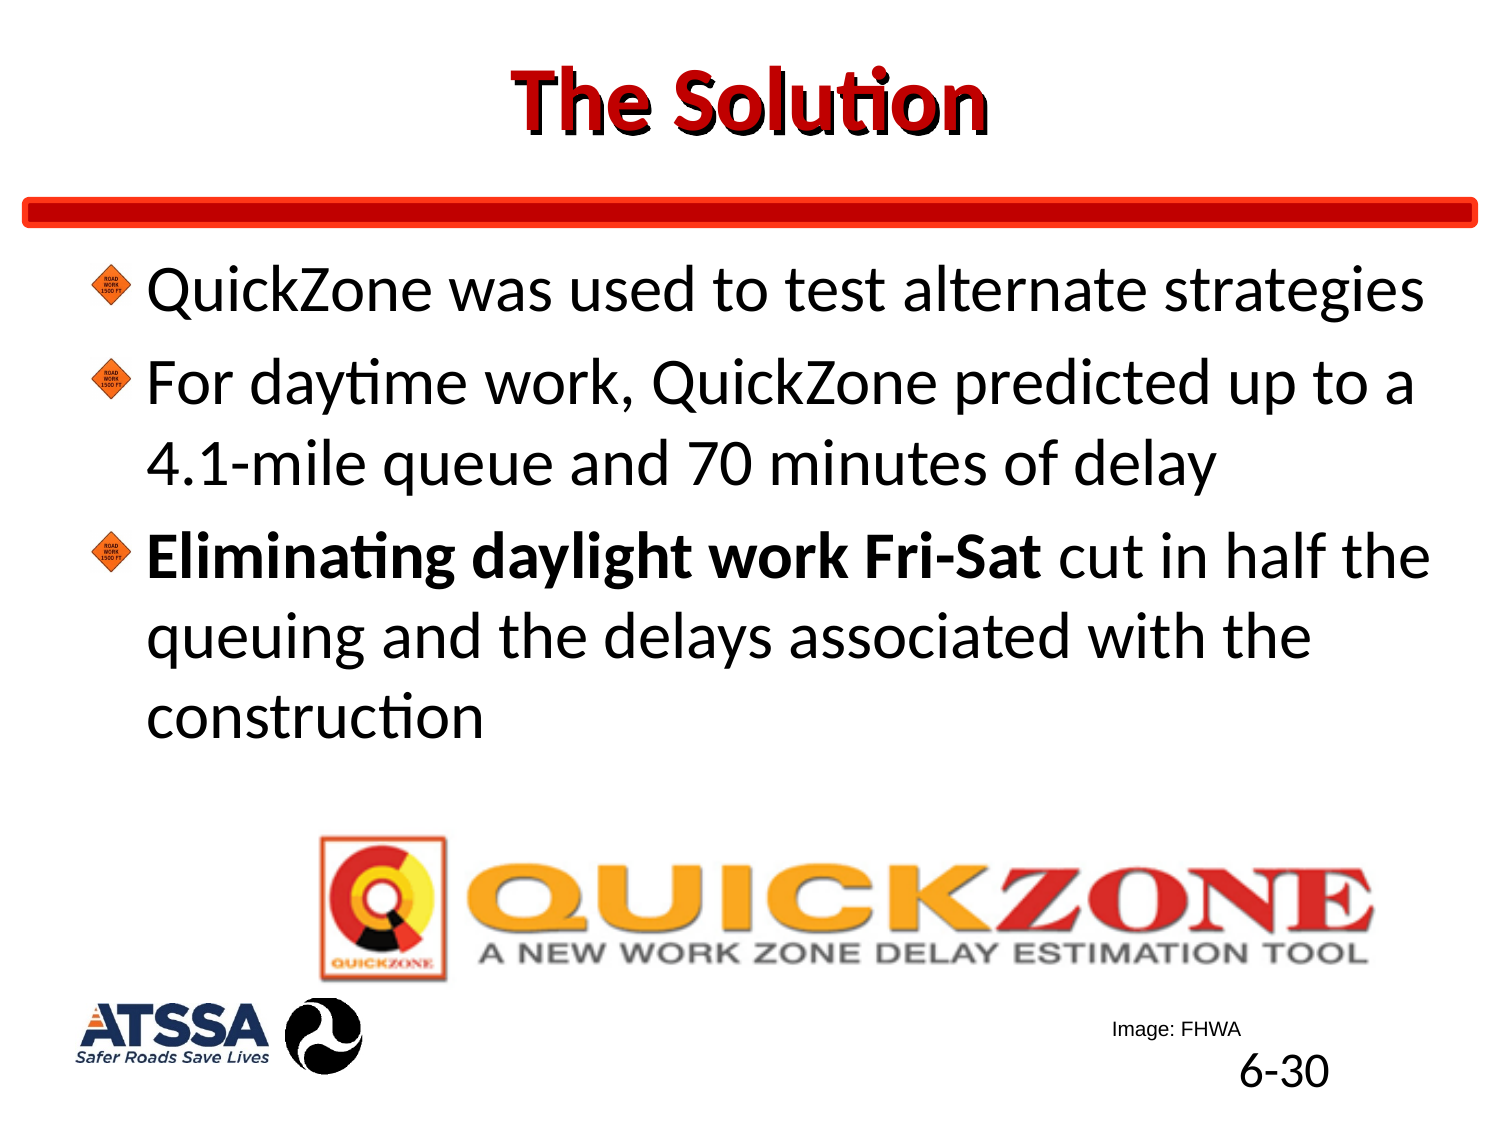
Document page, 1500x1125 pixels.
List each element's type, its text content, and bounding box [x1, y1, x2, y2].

picture [90, 263, 132, 306]
title The Solution [0, 0, 1500, 188]
picture [75, 1038, 269, 1063]
picture [299, 820, 1390, 998]
picture [90, 357, 132, 400]
list QuickZone was used to test alternate strategies For daytime work, QuickZone predicted up to a 4.1-mile queue and 70 minutes of delay Eliminating daylight work Fri-Sat cut in half the queuing and the delays associated with the construction [74, 237, 1451, 1038]
text_box Image: FHWA [1096, 1008, 1355, 1049]
picture [276, 1038, 370, 1077]
picture [90, 530, 132, 573]
